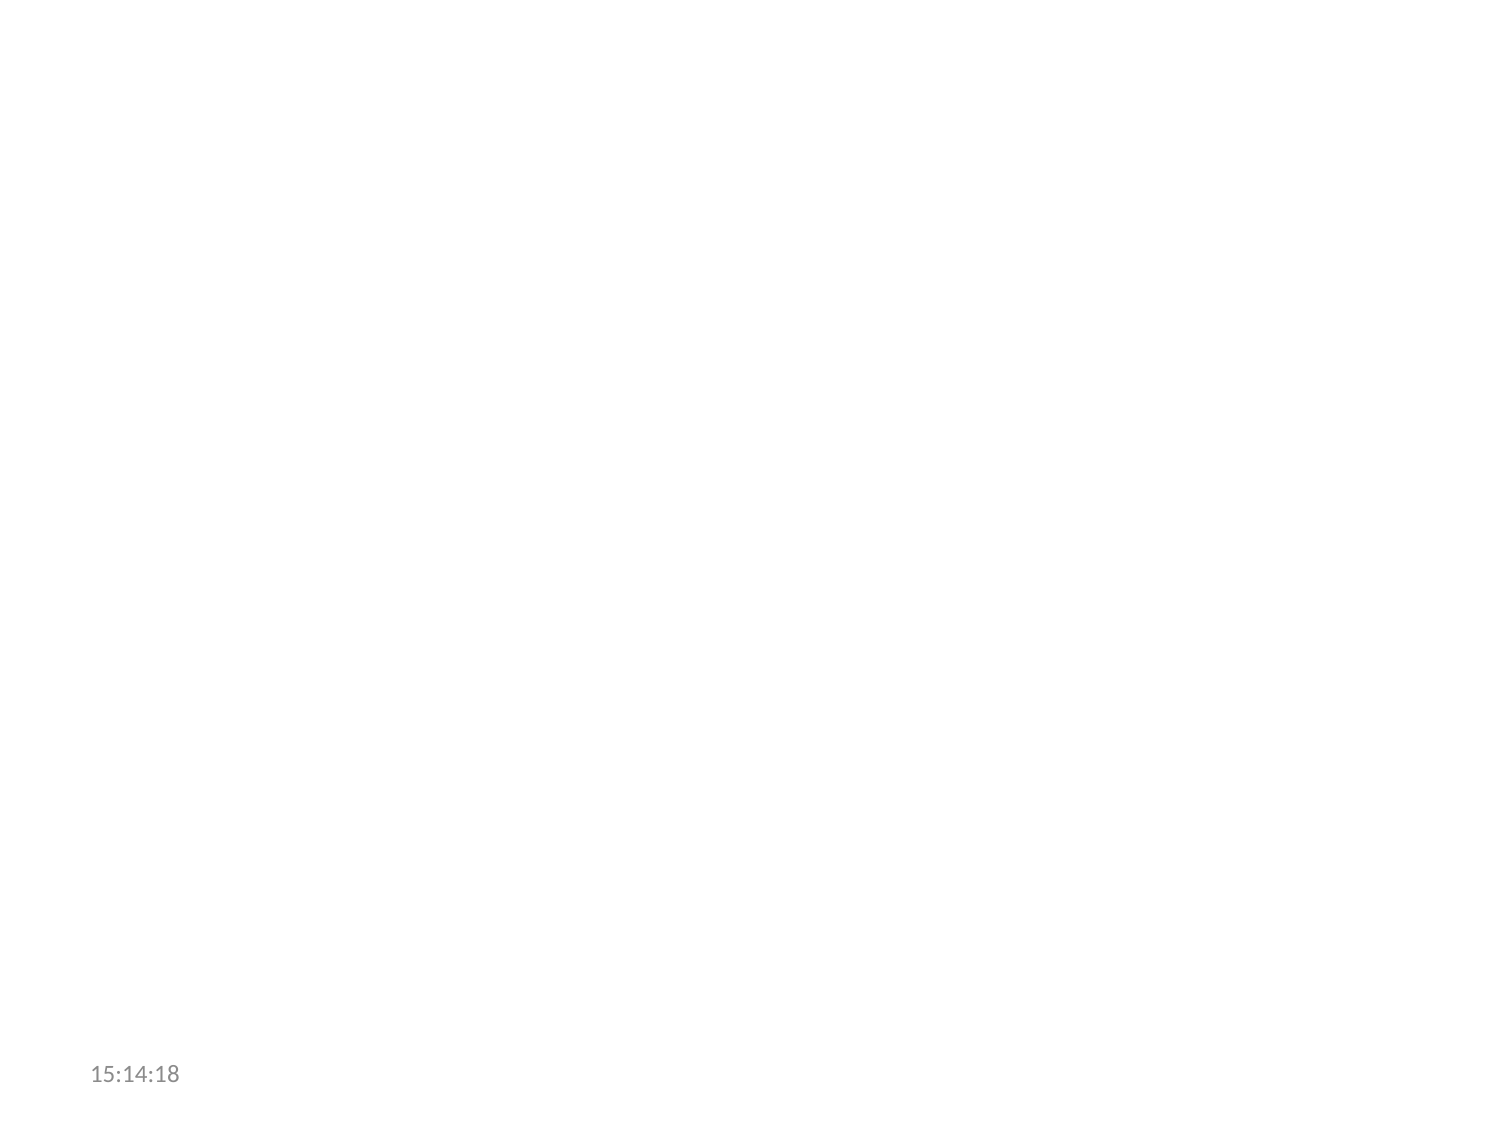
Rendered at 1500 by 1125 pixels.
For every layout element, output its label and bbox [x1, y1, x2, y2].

slide_number [75, 1042, 425, 1103]
